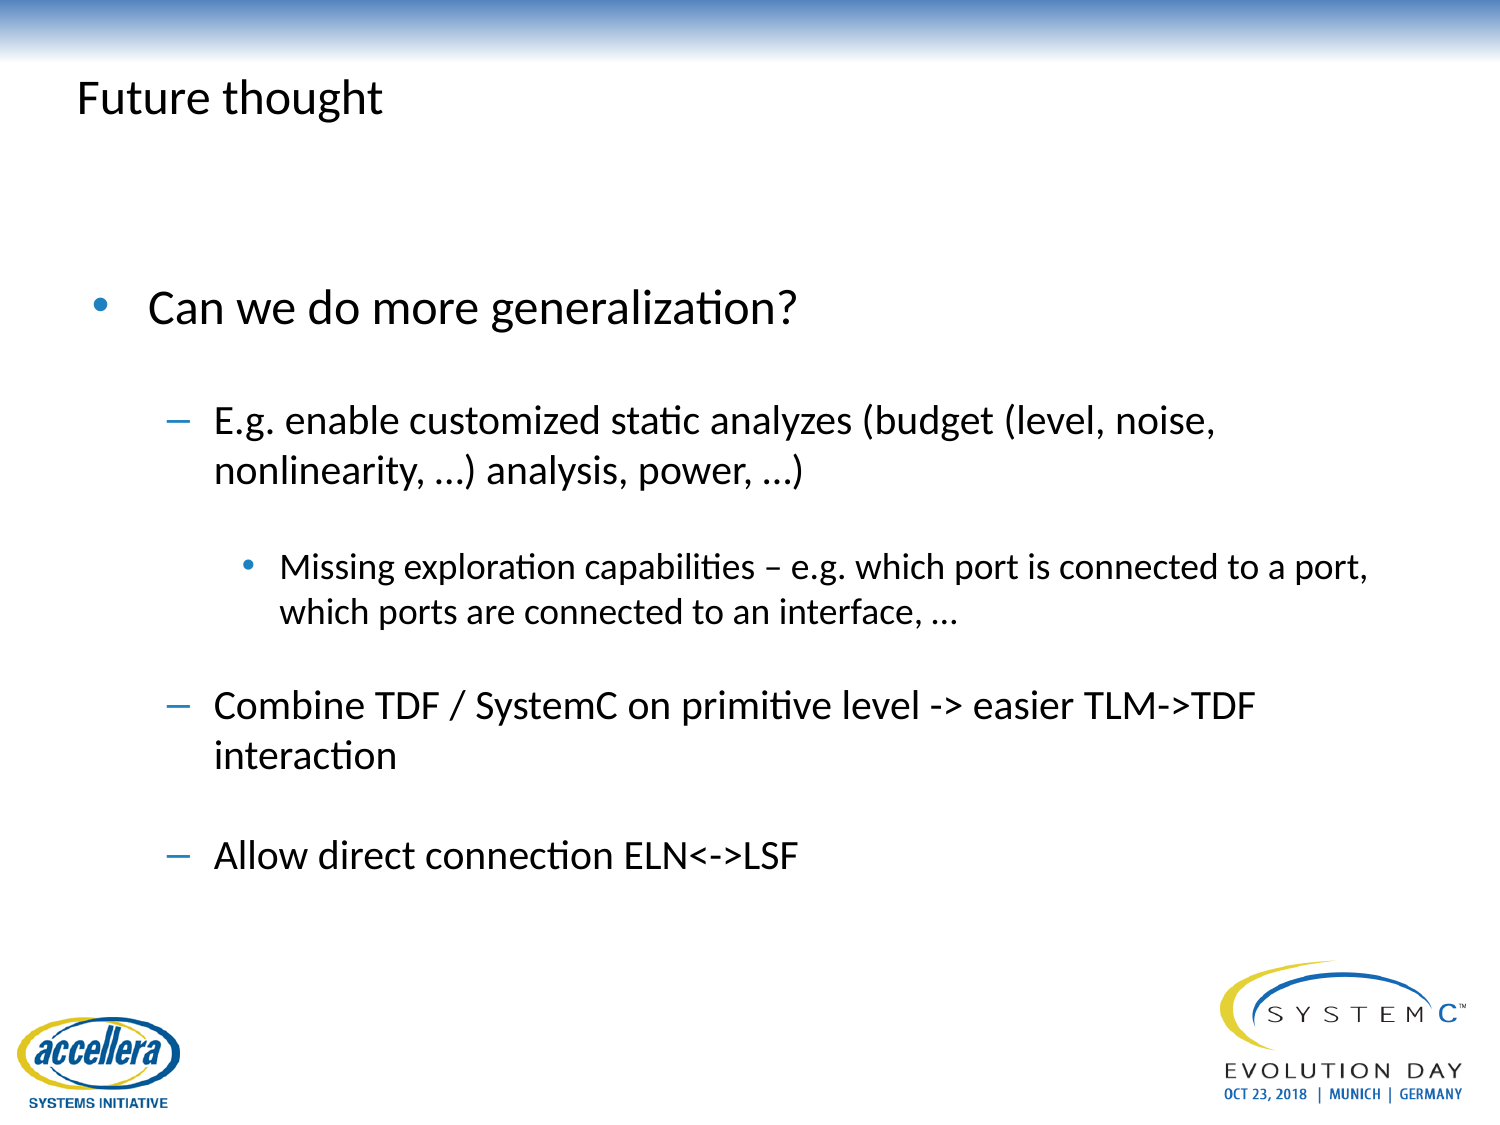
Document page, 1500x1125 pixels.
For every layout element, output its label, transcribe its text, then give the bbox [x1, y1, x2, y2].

list Can we do more generalization? E.g. enable customized static analyzes (budget (level, noise, nonlinearity, …) analysis, power, …) Missing exploration capabilities – e.g. which port is connected to a port, which ports are connected to an interface, … Combine TDF / SystemC on primitive level -> easier TLM->TDF interaction Allow direct connection ELN<->LSF [76, 267, 1424, 994]
title Future thought [76, 59, 1424, 131]
picture [1211, 957, 1474, 1111]
picture [17, 1017, 180, 1108]
